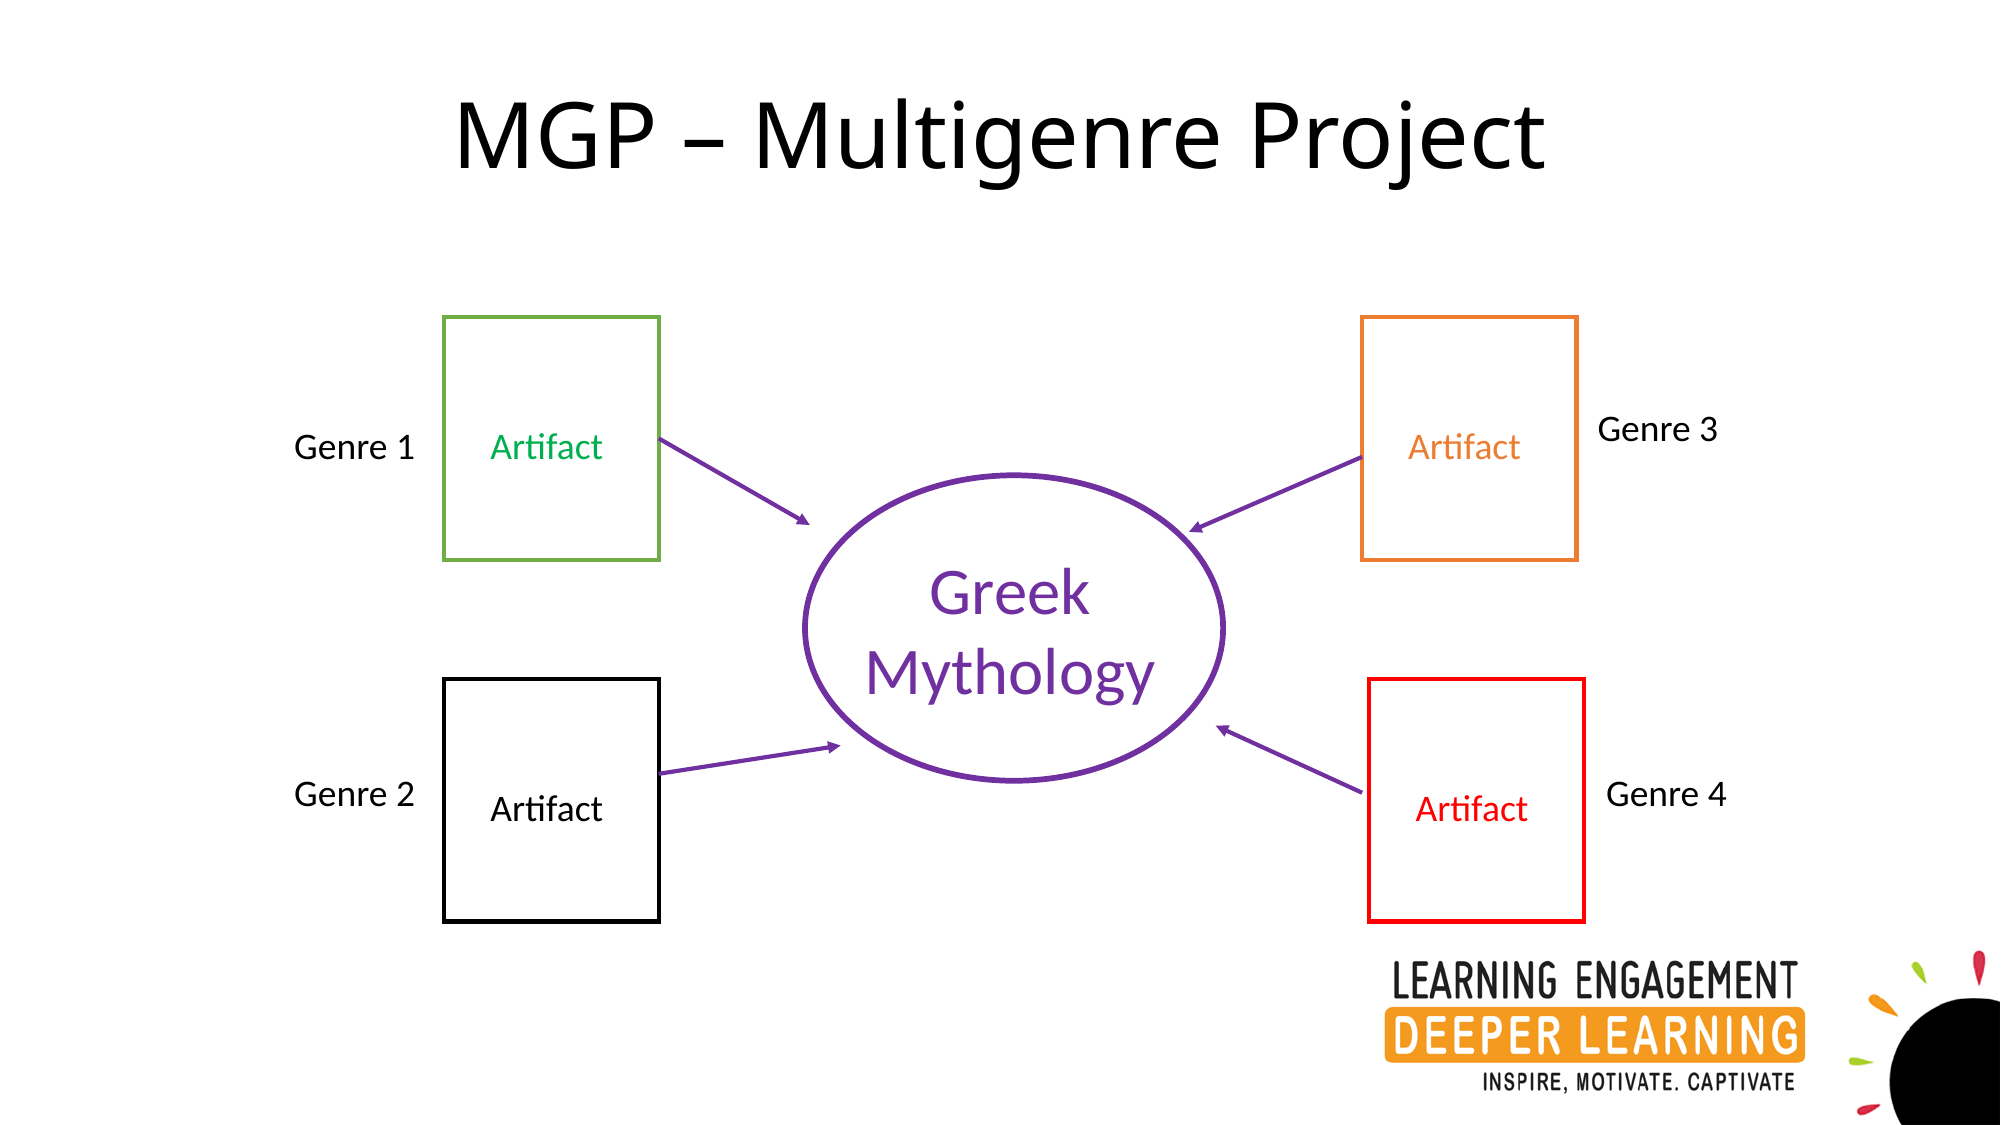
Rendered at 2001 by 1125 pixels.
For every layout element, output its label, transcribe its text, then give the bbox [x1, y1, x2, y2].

text_box Greek Mythology [807, 540, 1214, 716]
title MGP – Multigenre Project [137, 59, 1863, 218]
text_box Artifact [1361, 414, 1567, 475]
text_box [658, 438, 810, 525]
text_box Artifact [1369, 776, 1575, 837]
text_box Artifact [444, 776, 650, 837]
picture [1369, 936, 2000, 1125]
text_box Genre 4 [1591, 761, 1769, 822]
text_box [841, 474, 1187, 540]
text_box Genre 3 [1582, 396, 1761, 456]
text_box Genre 2 [279, 761, 457, 822]
text_box [841, 716, 1187, 782]
text_box Artifact [457, 414, 650, 475]
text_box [658, 745, 841, 774]
text_box [443, 678, 660, 922]
text_box [443, 316, 660, 561]
text_box [1368, 678, 1585, 922]
text_box Genre 1 [279, 414, 457, 475]
text_box [803, 601, 807, 655]
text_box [1215, 725, 1363, 793]
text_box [1188, 456, 1363, 532]
text_box [1214, 580, 1225, 676]
text_box [1361, 316, 1577, 561]
